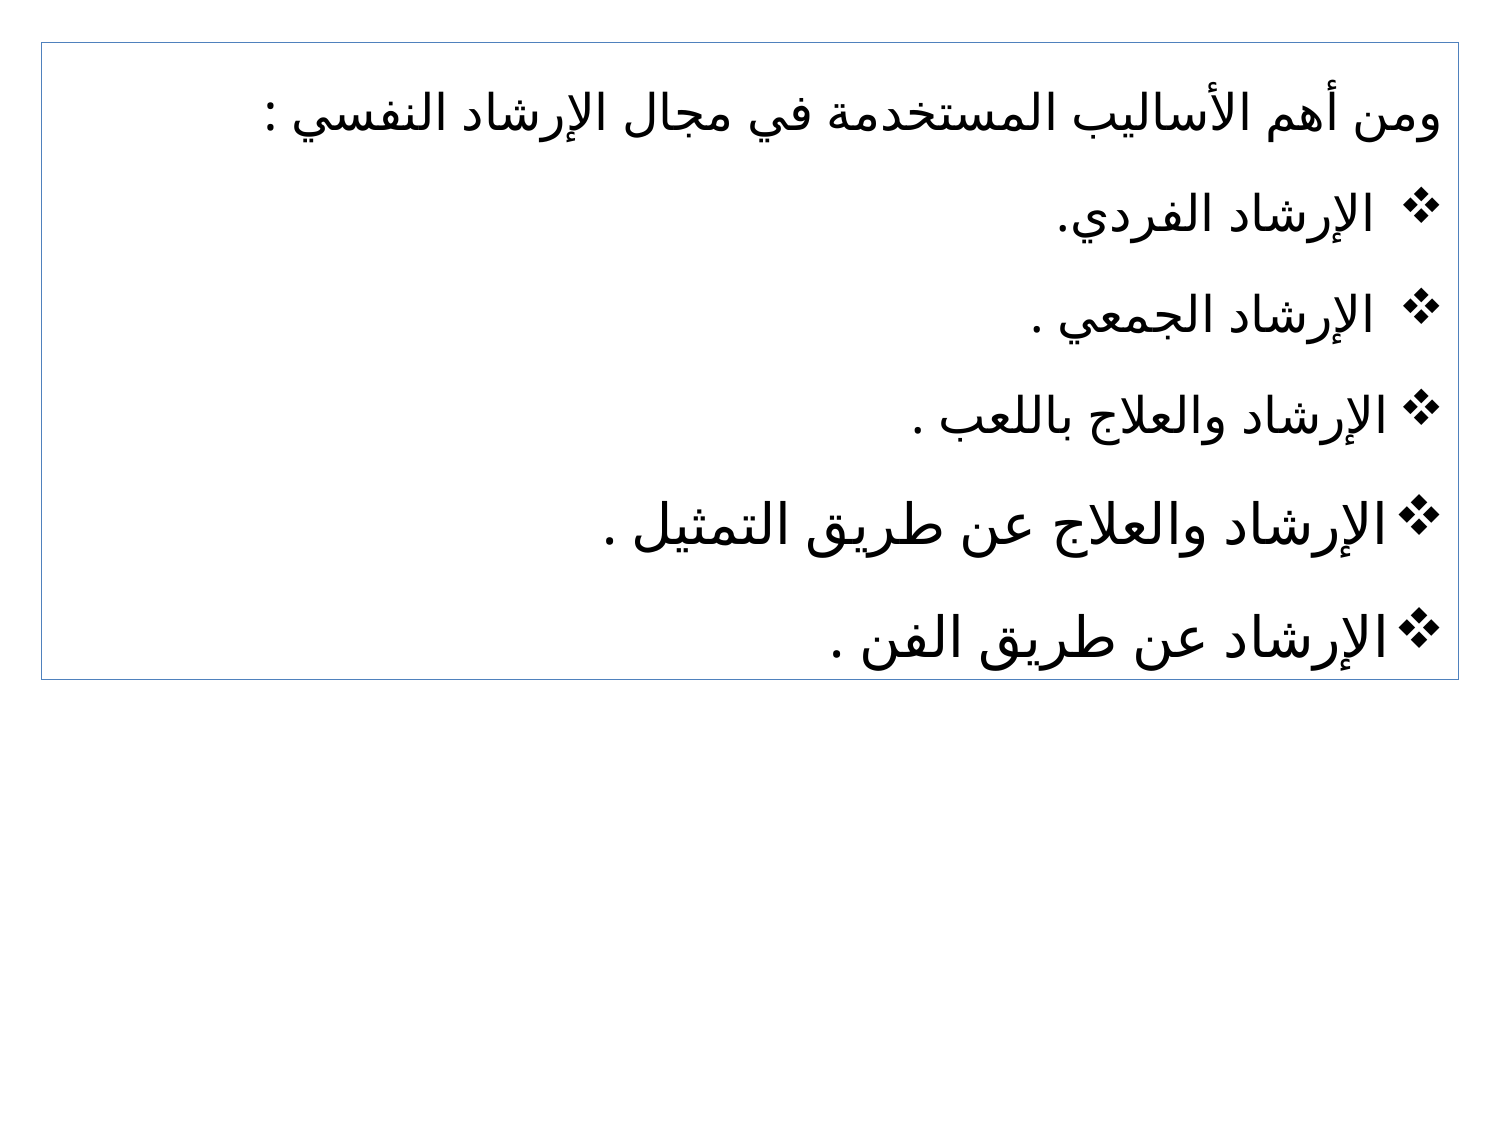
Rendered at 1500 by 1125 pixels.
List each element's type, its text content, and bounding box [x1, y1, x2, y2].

list ومن أهم الأساليب المستخدمة في مجال الإرشاد النفسي : الإرشاد الفردي. الإرشاد الجمعي . الإرشاد والعلاج باللعب . الإرشاد والعلاج عن طريق التمثيل . الإرشاد عن طريق الفن . [41, 42, 1459, 680]
